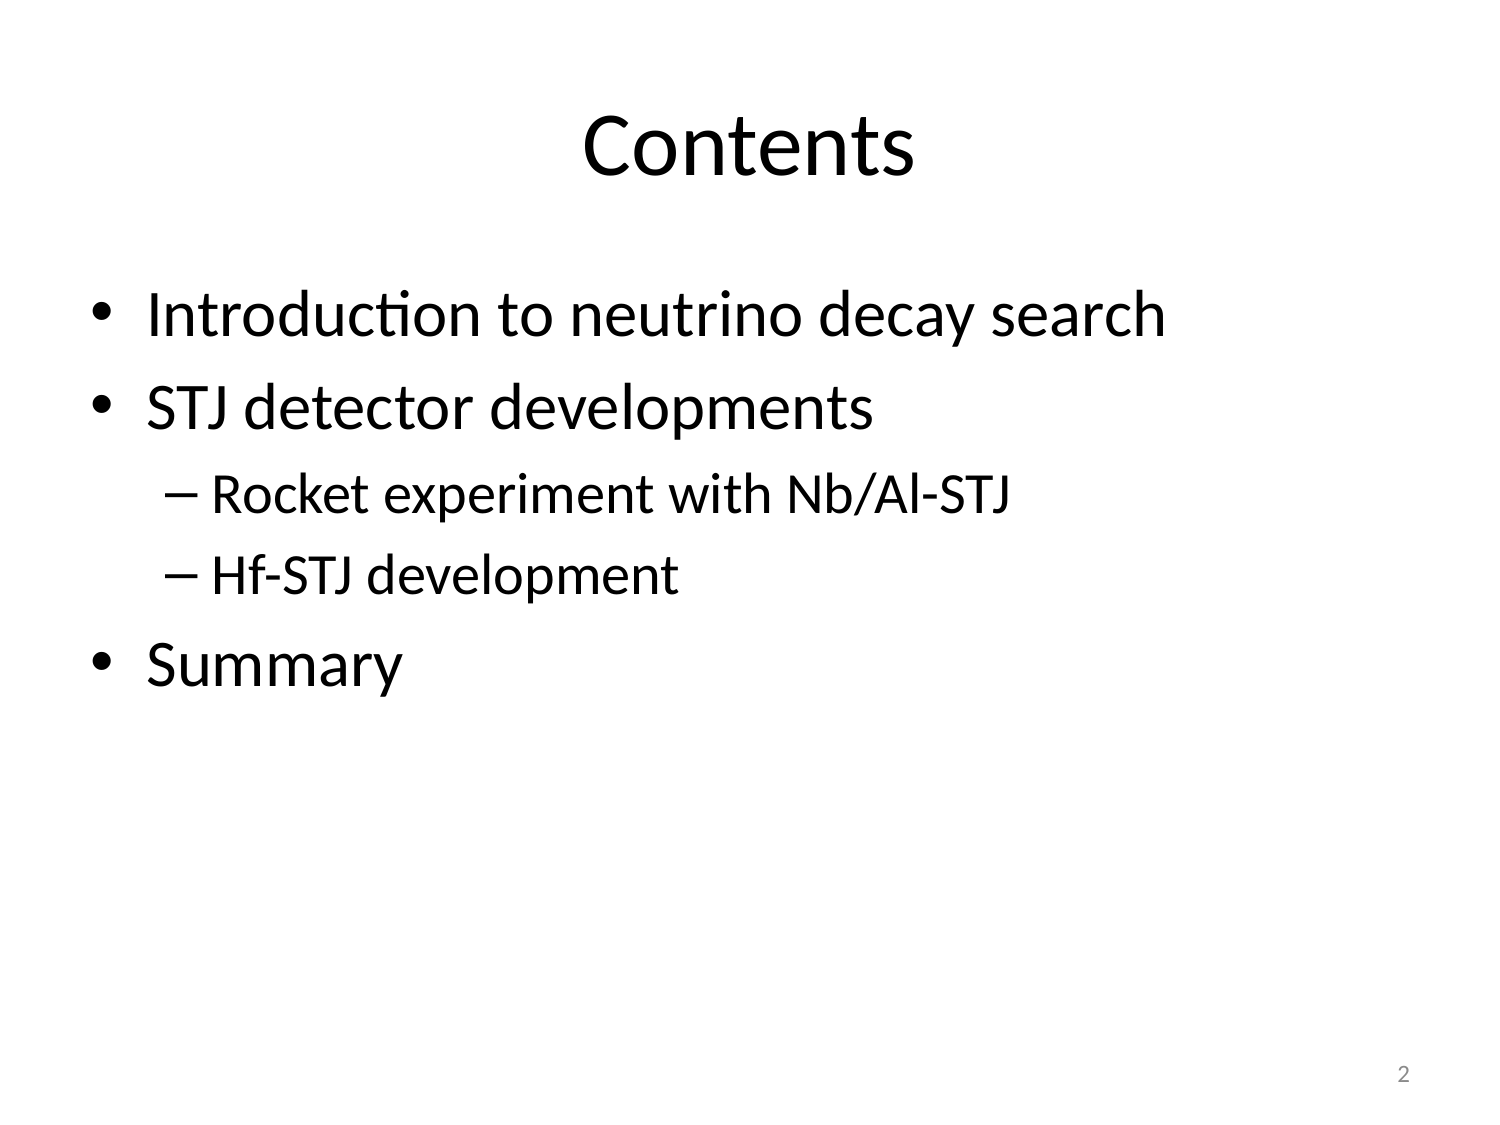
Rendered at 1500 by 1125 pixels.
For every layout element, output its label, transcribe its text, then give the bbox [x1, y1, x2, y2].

slide_number 2 [1074, 1042, 1425, 1103]
title Contents [75, 45, 1425, 233]
list Introduction to neutrino decay search STJ detector developments Rocket experiment with Nb/Al-STJ Hf-STJ development Summary [75, 262, 1425, 1005]
